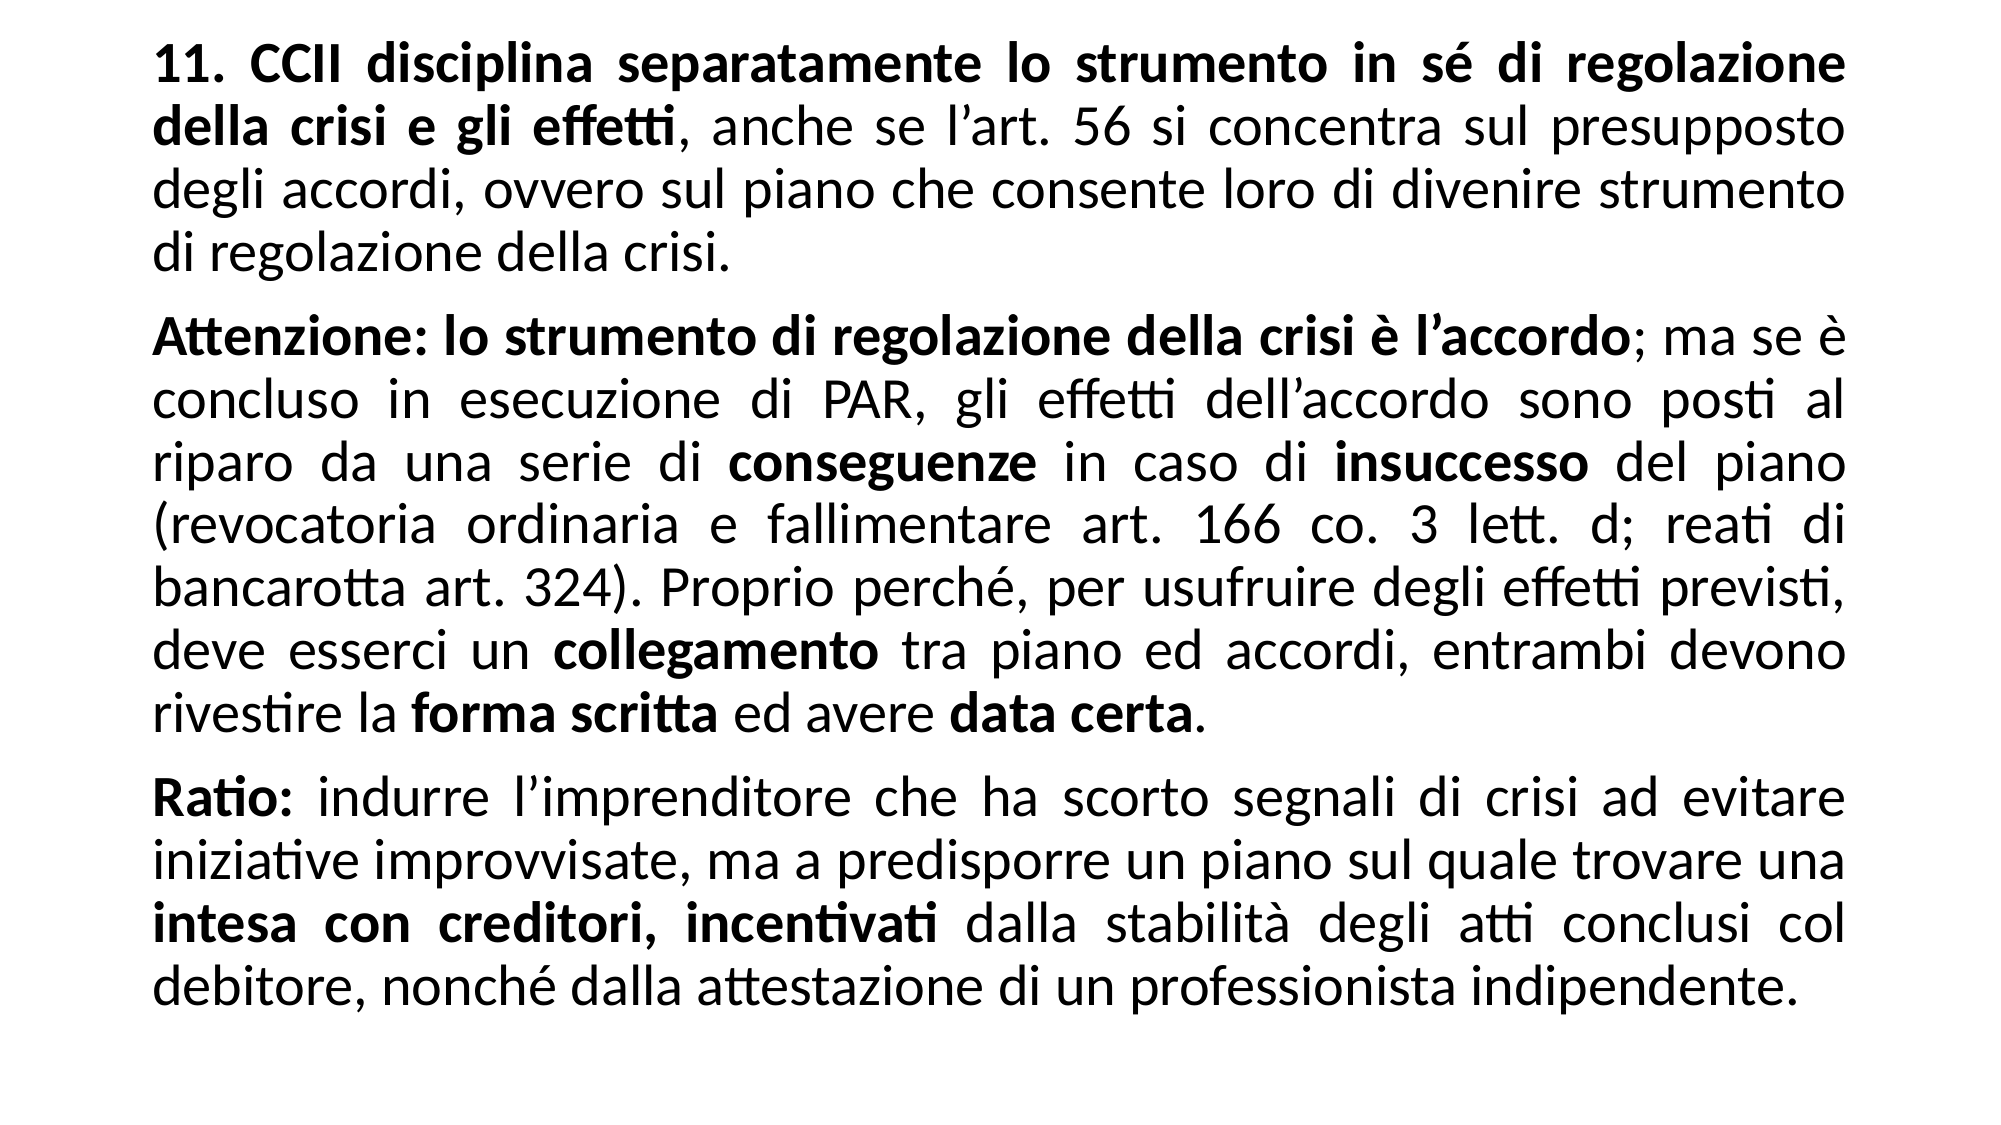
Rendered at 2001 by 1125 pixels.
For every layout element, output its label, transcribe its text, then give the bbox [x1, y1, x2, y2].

list 11. CCII disciplina separatamente lo strumento in sé di regolazione della crisi e gli effetti, anche se l’art. 56 si concentra sul presupposto degli accordi, ovvero sul piano che consente loro di divenire strumento di regolazione della crisi. Attenzione: lo strumento di regolazione della crisi è l’accordo; ma se è concluso in esecuzione di PAR, gli effetti dell’accordo sono posti al riparo da una serie di conseguenze in caso di insuccesso del piano (revocatoria ordinaria e fallimentare art. 166 co. 3 lett. d; reati di bancarotta art. 324). Proprio perché, per usufruire degli effetti previsti, deve esserci un collegamento tra piano ed accordi, entrambi devono rivestire la forma scritta ed avere data certa. Ratio: indurre l’imprenditore che ha scorto segnali di crisi ad evitare iniziative improvvisate, ma a predisporre un piano sul quale trovare una intesa con creditori, incentivati dalla stabilità degli atti conclusi col debitore, nonché dalla attestazione di un professionista indipendente. [137, 24, 1863, 976]
